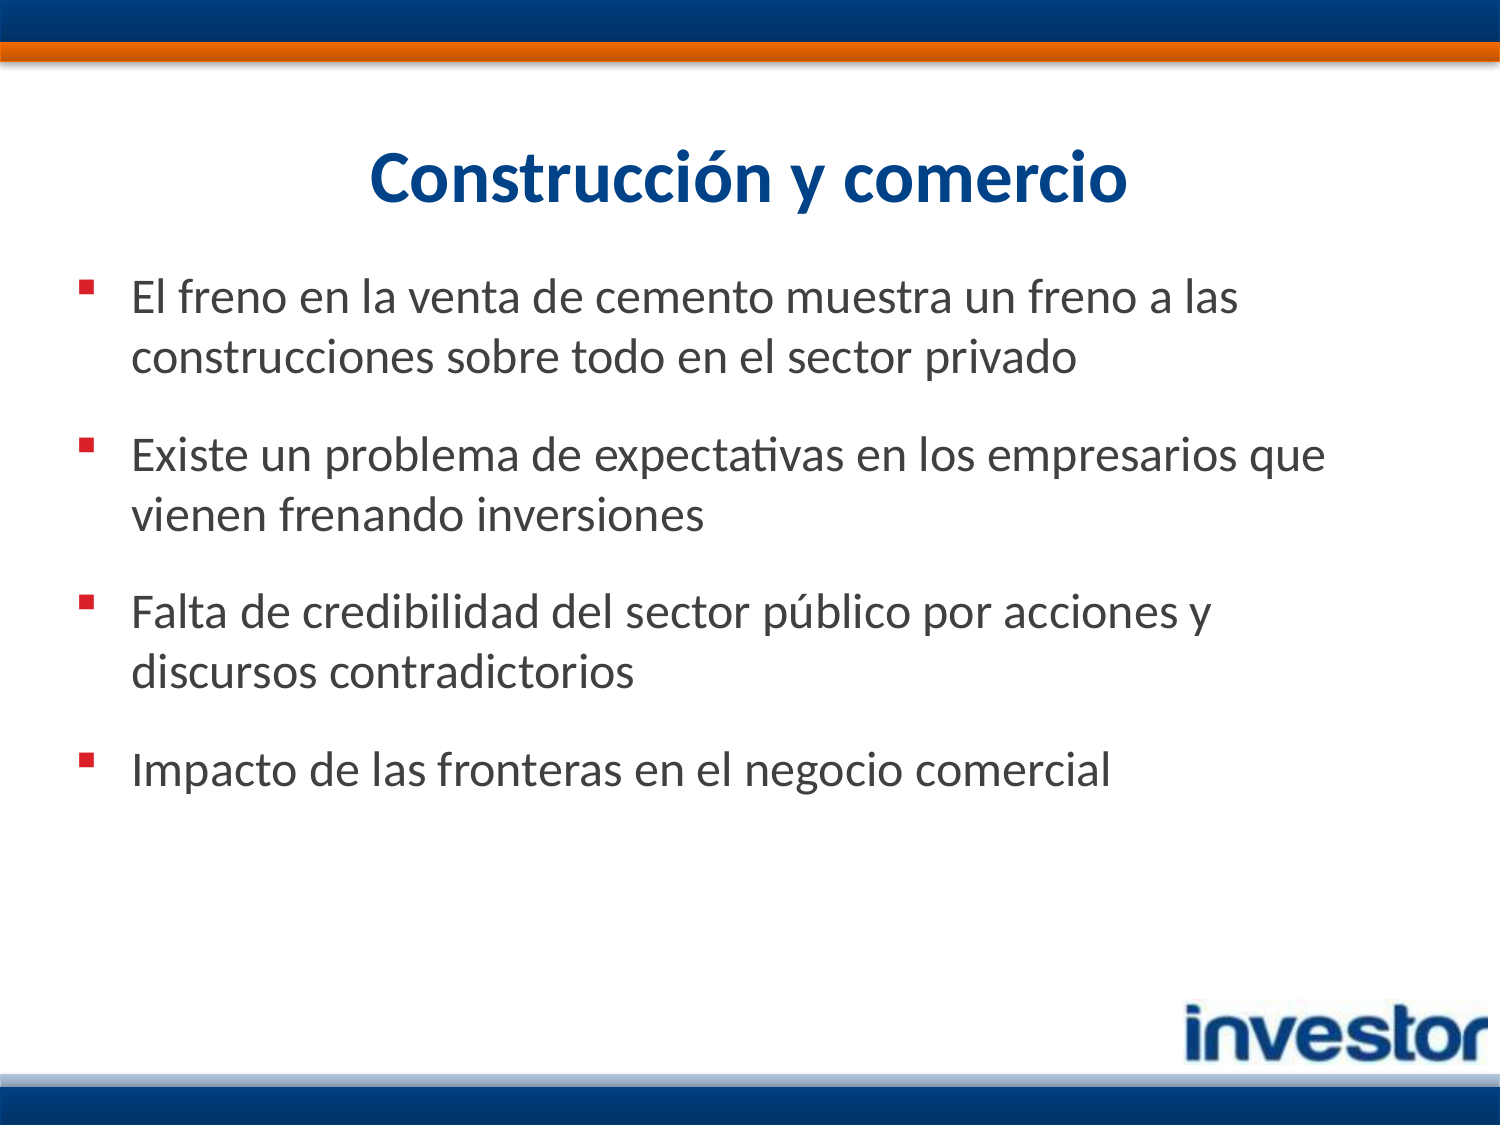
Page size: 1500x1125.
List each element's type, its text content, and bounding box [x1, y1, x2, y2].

list El freno en la venta de cemento muestra un freno a las construcciones sobre todo en el sector privado Existe un problema de expectativas en los empresarios que vienen frenando inversiones Falta de credibilidad del sector público por acciones y discursos contradictorios Impacto de las fronteras en el negocio comercial [59, 255, 1411, 999]
picture [1183, 999, 1488, 1065]
title Construcción y comercio [74, 112, 1426, 233]
